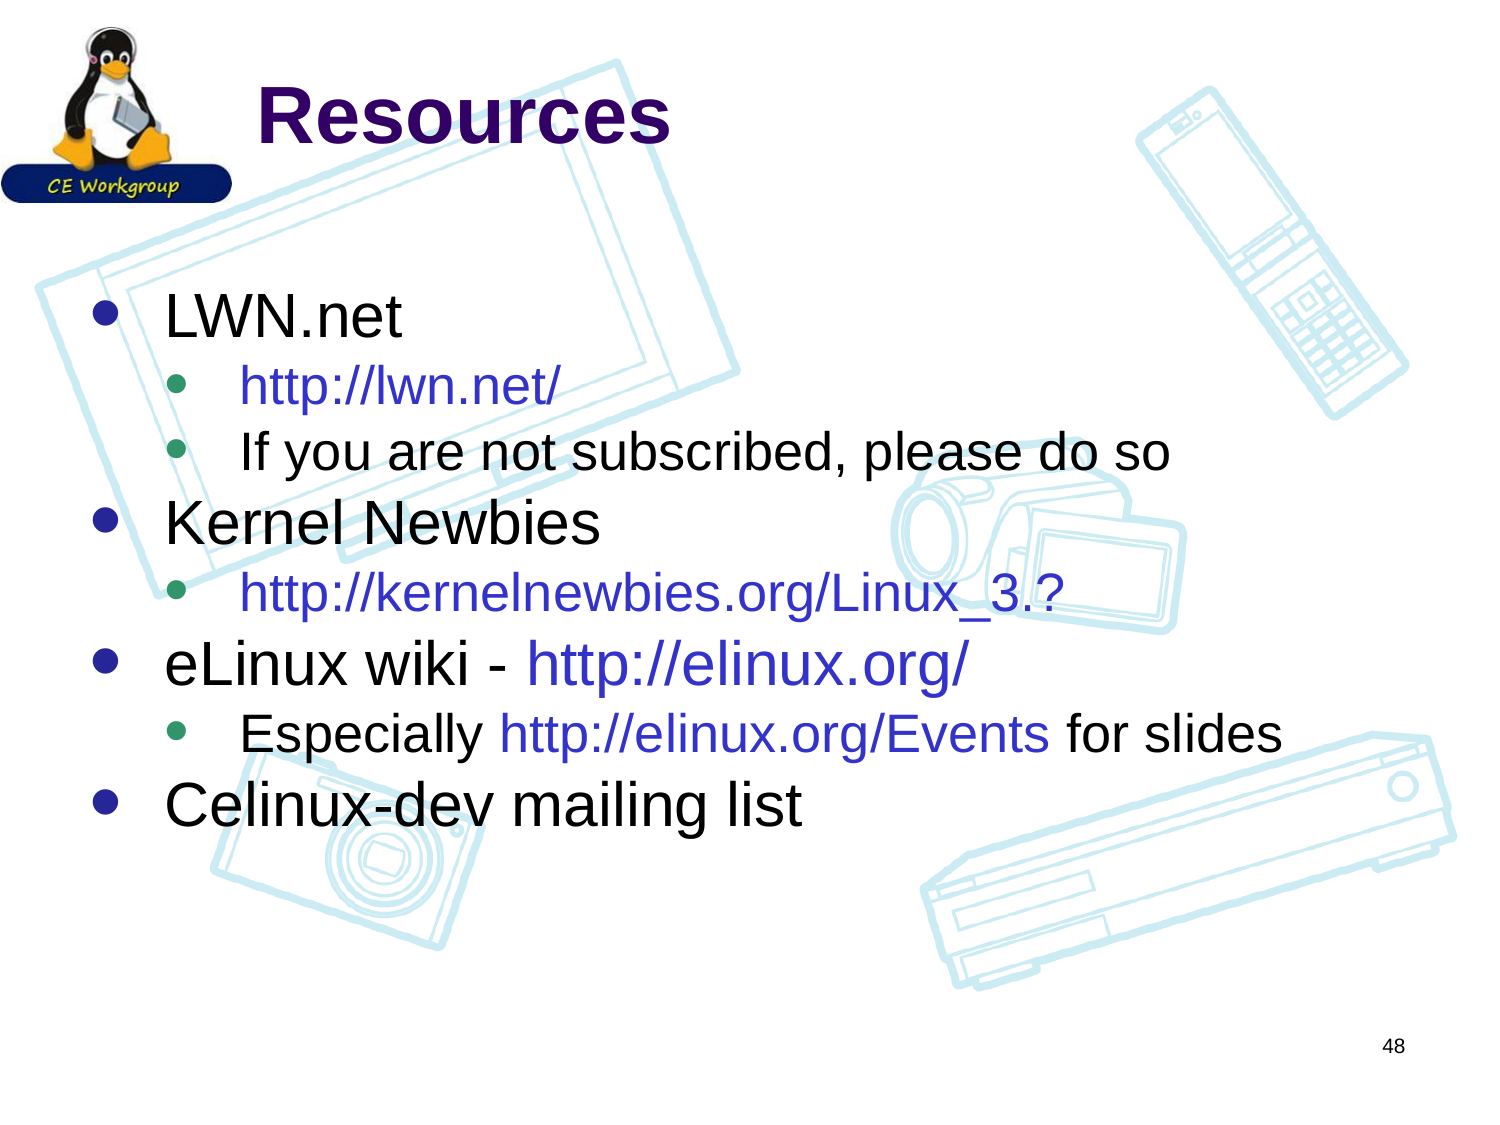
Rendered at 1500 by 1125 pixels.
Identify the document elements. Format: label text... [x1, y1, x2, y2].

slide_number 48 [1074, 1025, 1420, 1096]
title Resources [242, 19, 1475, 227]
picture [0, 0, 1500, 1063]
list LWN.net http://lwn.net/ If you are not subscribed, please do so Kernel Newbies http://kernelnewbies.org/Linux_3.? eLinux wiki - http://elinux.org/ Especially http://elinux.org/Events for slides Celinux-dev mailing list [75, 282, 1420, 1001]
